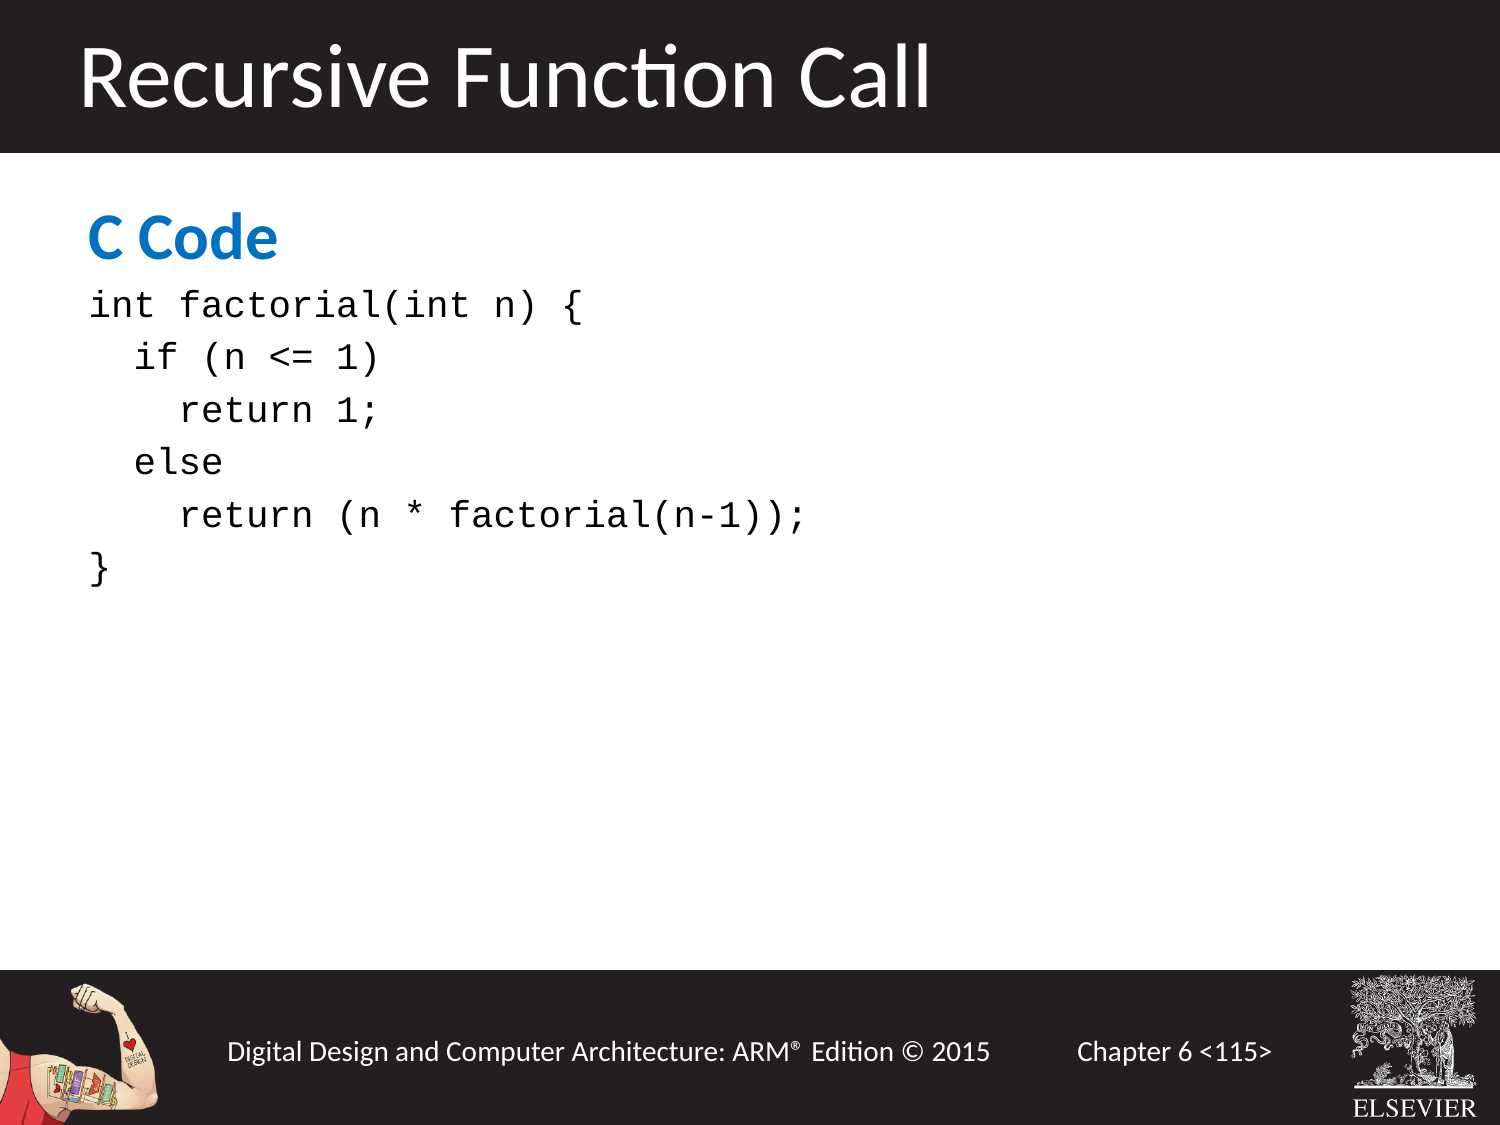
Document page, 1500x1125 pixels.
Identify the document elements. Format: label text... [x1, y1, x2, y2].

text_box [112, 187, 1438, 1038]
text_box C Code int factorial(int n) { if (n <= 1) return 1; else return (n * factorial(n-1)); } [73, 185, 1399, 1035]
picture [0, 979, 163, 1125]
picture [1350, 974, 1477, 1117]
text_box Recursive Function Call [63, 8, 1488, 133]
